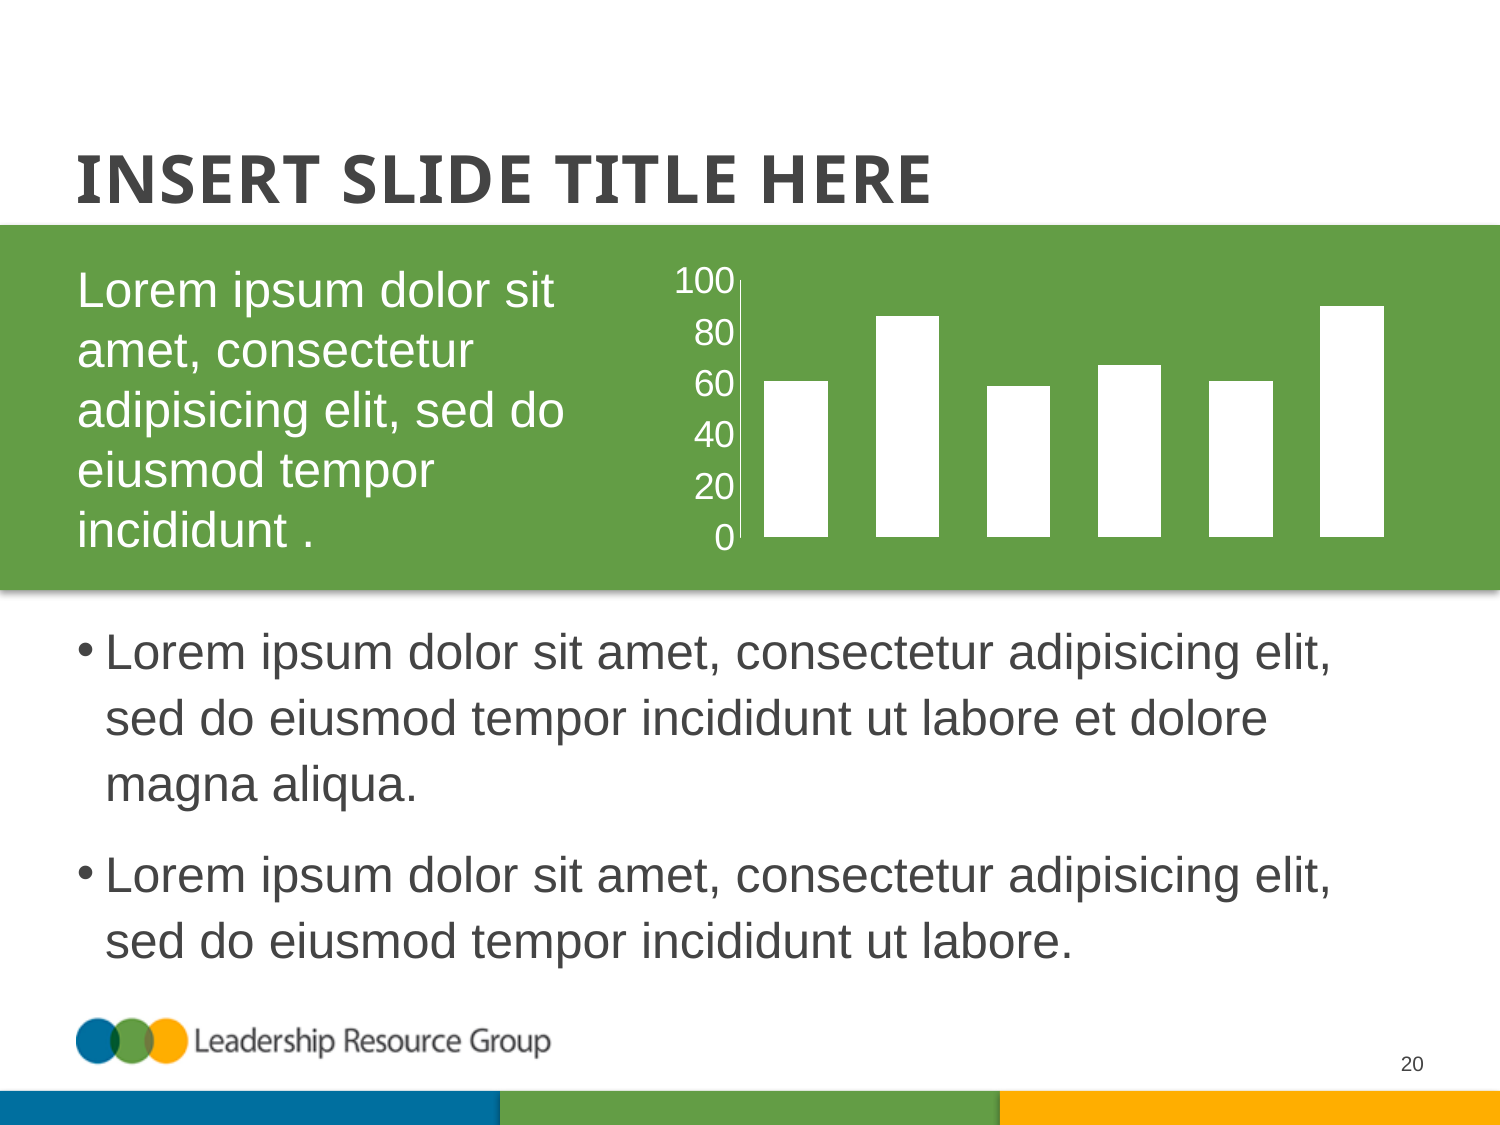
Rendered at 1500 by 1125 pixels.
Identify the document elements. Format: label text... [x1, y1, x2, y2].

chart [658, 253, 1424, 565]
list Lorem ipsum dolor sit amet, consectetur adipisicing elit, sed do eiusmod tempor incididunt ut labore et dolore magna aliqua. Lorem ipsum dolor sit amet, consectetur adipisicing elit, sed do eiusmod tempor incididunt ut labore. [76, 613, 1423, 978]
picture [76, 1013, 577, 1067]
title Insert Slide Title HERE [76, 143, 1423, 224]
list Lorem ipsum dolor sit amet, consectetur adipisicing elit, sed do eiusmod tempor incididunt . [76, 249, 618, 565]
